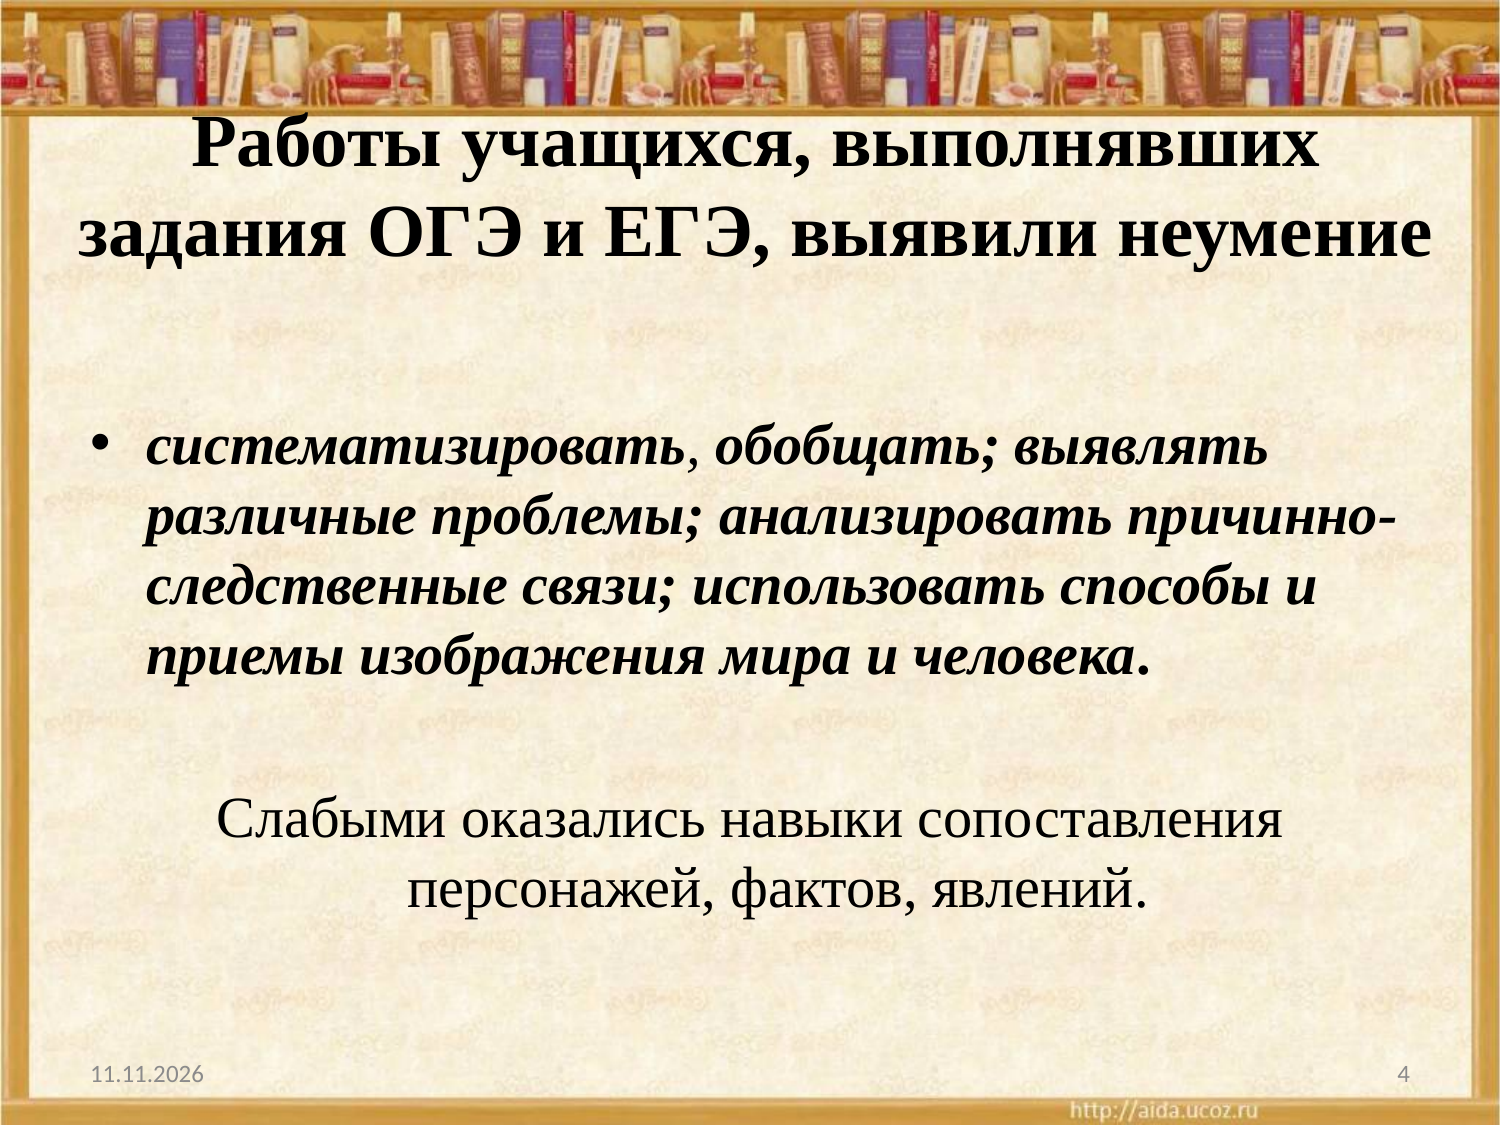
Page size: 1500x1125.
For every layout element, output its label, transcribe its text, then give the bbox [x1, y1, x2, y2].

slide_number 4 [1074, 1042, 1425, 1103]
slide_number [75, 1042, 425, 1103]
picture [0, 0, 1500, 1125]
list систематизировать, обобщать; выявлять различные проблемы; анализировать причинно-следственные связи; использовать способы и приемы изображения мира и человека. Слабыми оказались навыки сопоставления персонажей, фактов, явлений. [75, 398, 1425, 1055]
title Работы учащихся, выполнявших задания ОГЭ и ЕГЭ, выявили неумение [46, 93, 1465, 270]
